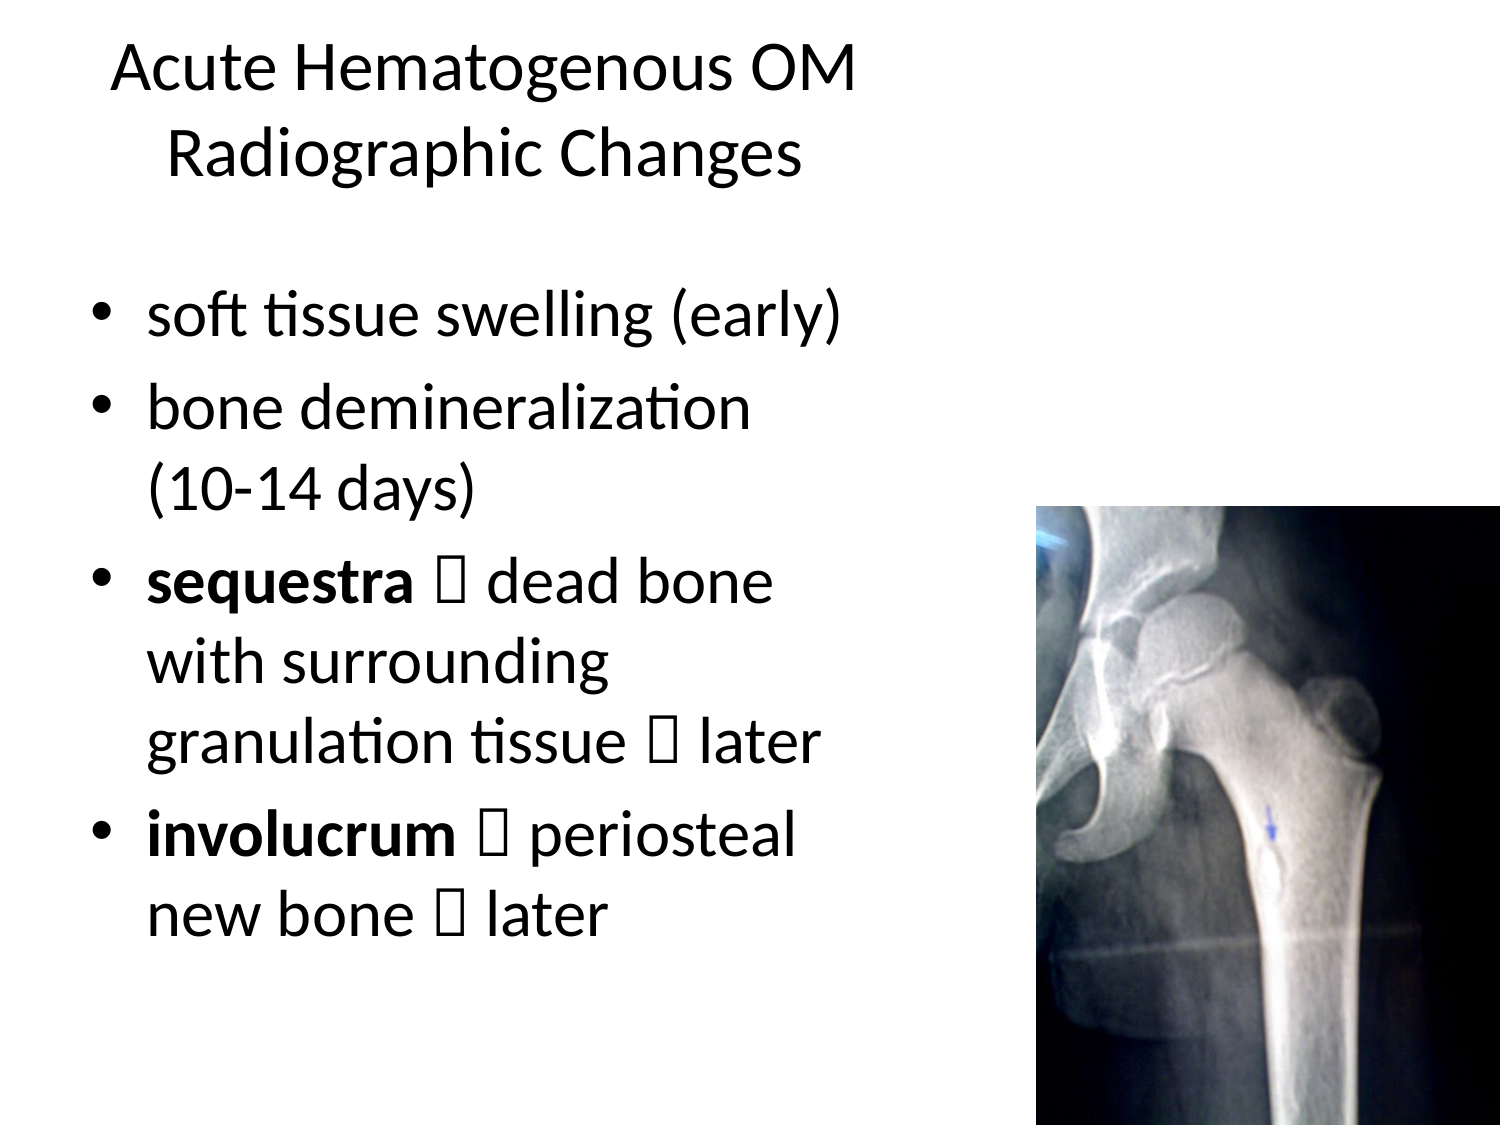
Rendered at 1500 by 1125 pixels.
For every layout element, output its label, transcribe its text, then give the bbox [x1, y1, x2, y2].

list soft tissue swelling (early) bone demineralization (10-14 days) sequestra  dead bone with surrounding granulation tissue  later involucrum  periosteal new bone  later [75, 262, 867, 1005]
title Acute Hematogenous OM Radiographic Changes [0, 11, 988, 199]
picture [993, 0, 1500, 1125]
